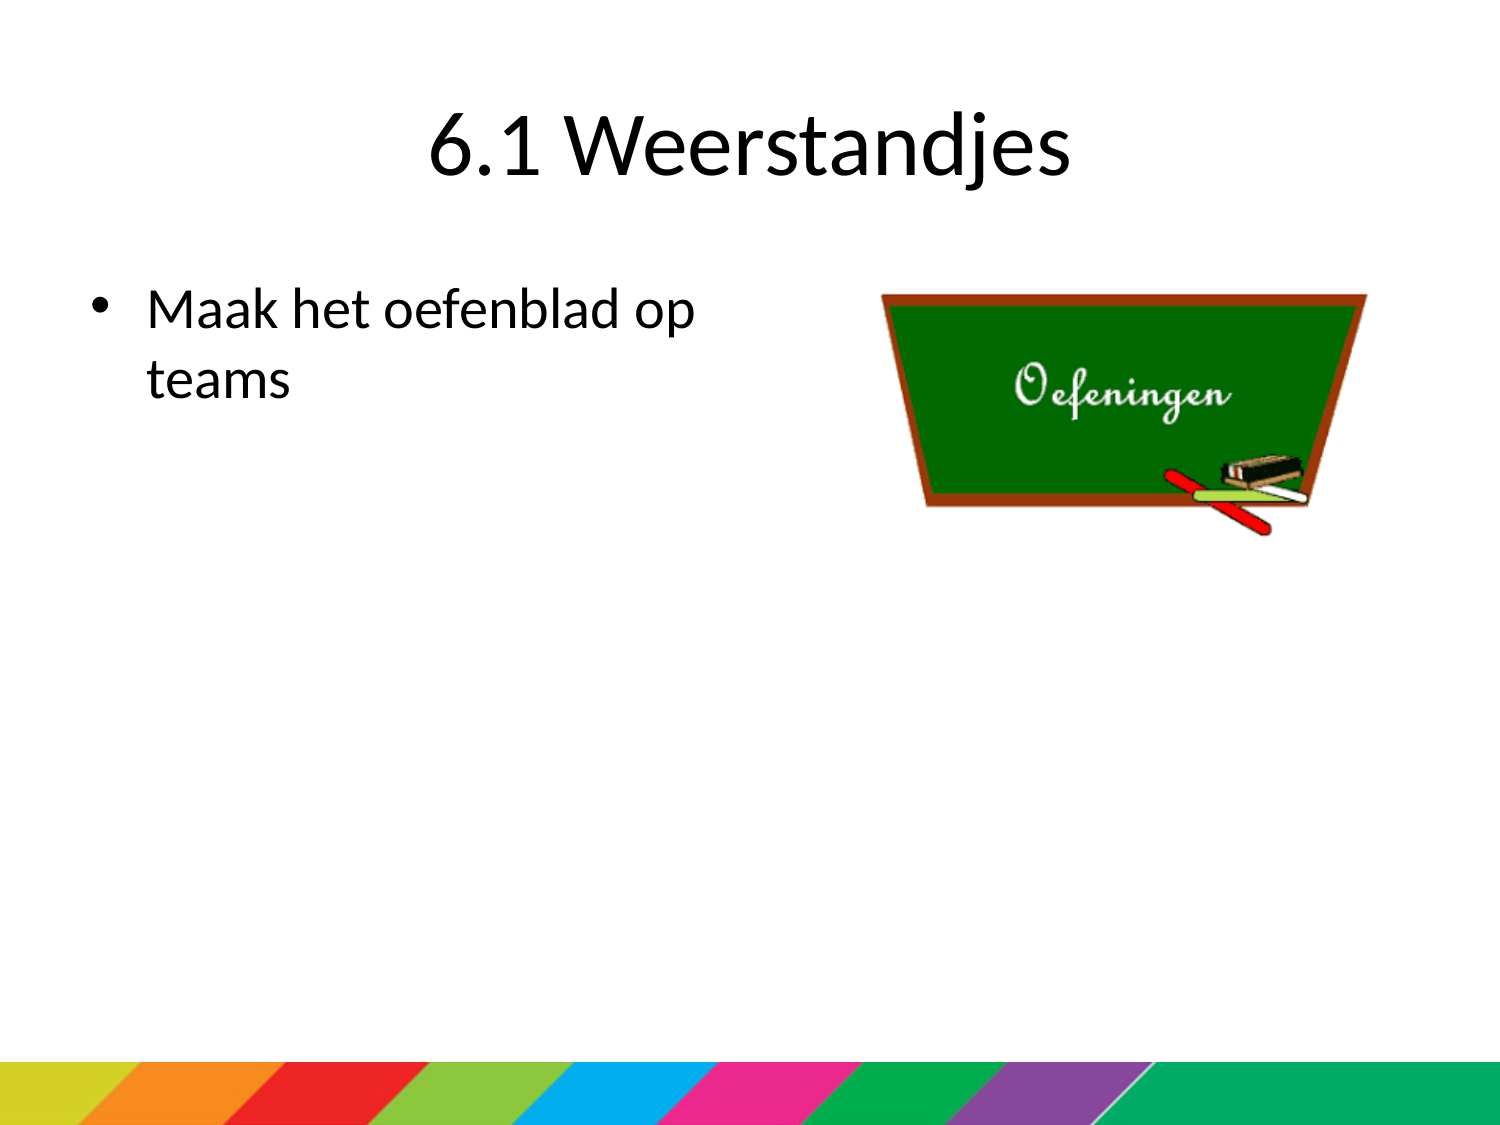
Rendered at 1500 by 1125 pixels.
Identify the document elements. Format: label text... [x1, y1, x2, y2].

picture [0, 1062, 574, 1125]
picture [656, 1062, 1500, 1125]
title 6.1 Weerstandjes [75, 45, 1425, 233]
list Maak het oefenblad op teams [75, 262, 738, 1005]
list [879, 289, 1371, 542]
